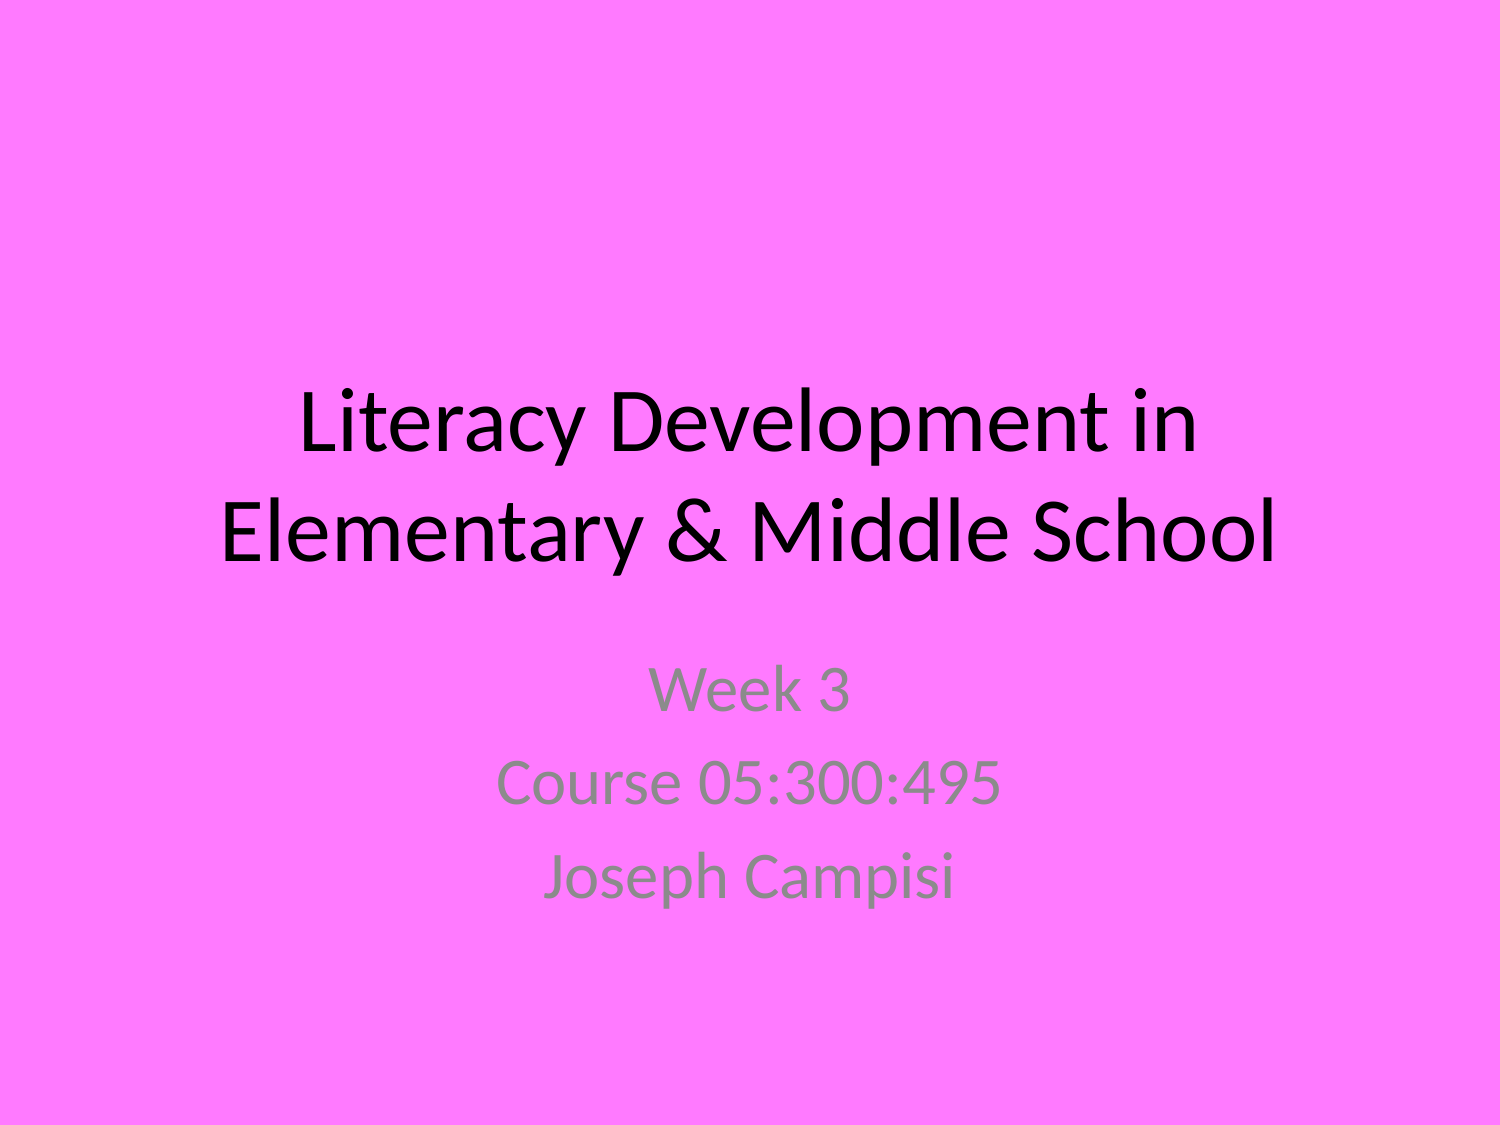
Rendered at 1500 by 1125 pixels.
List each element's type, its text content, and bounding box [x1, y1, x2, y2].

subtitle Week 3 Course 05:300:495 Joseph Campisi [225, 637, 1275, 925]
title Literacy Development in Elementary & Middle School [112, 349, 1388, 591]
